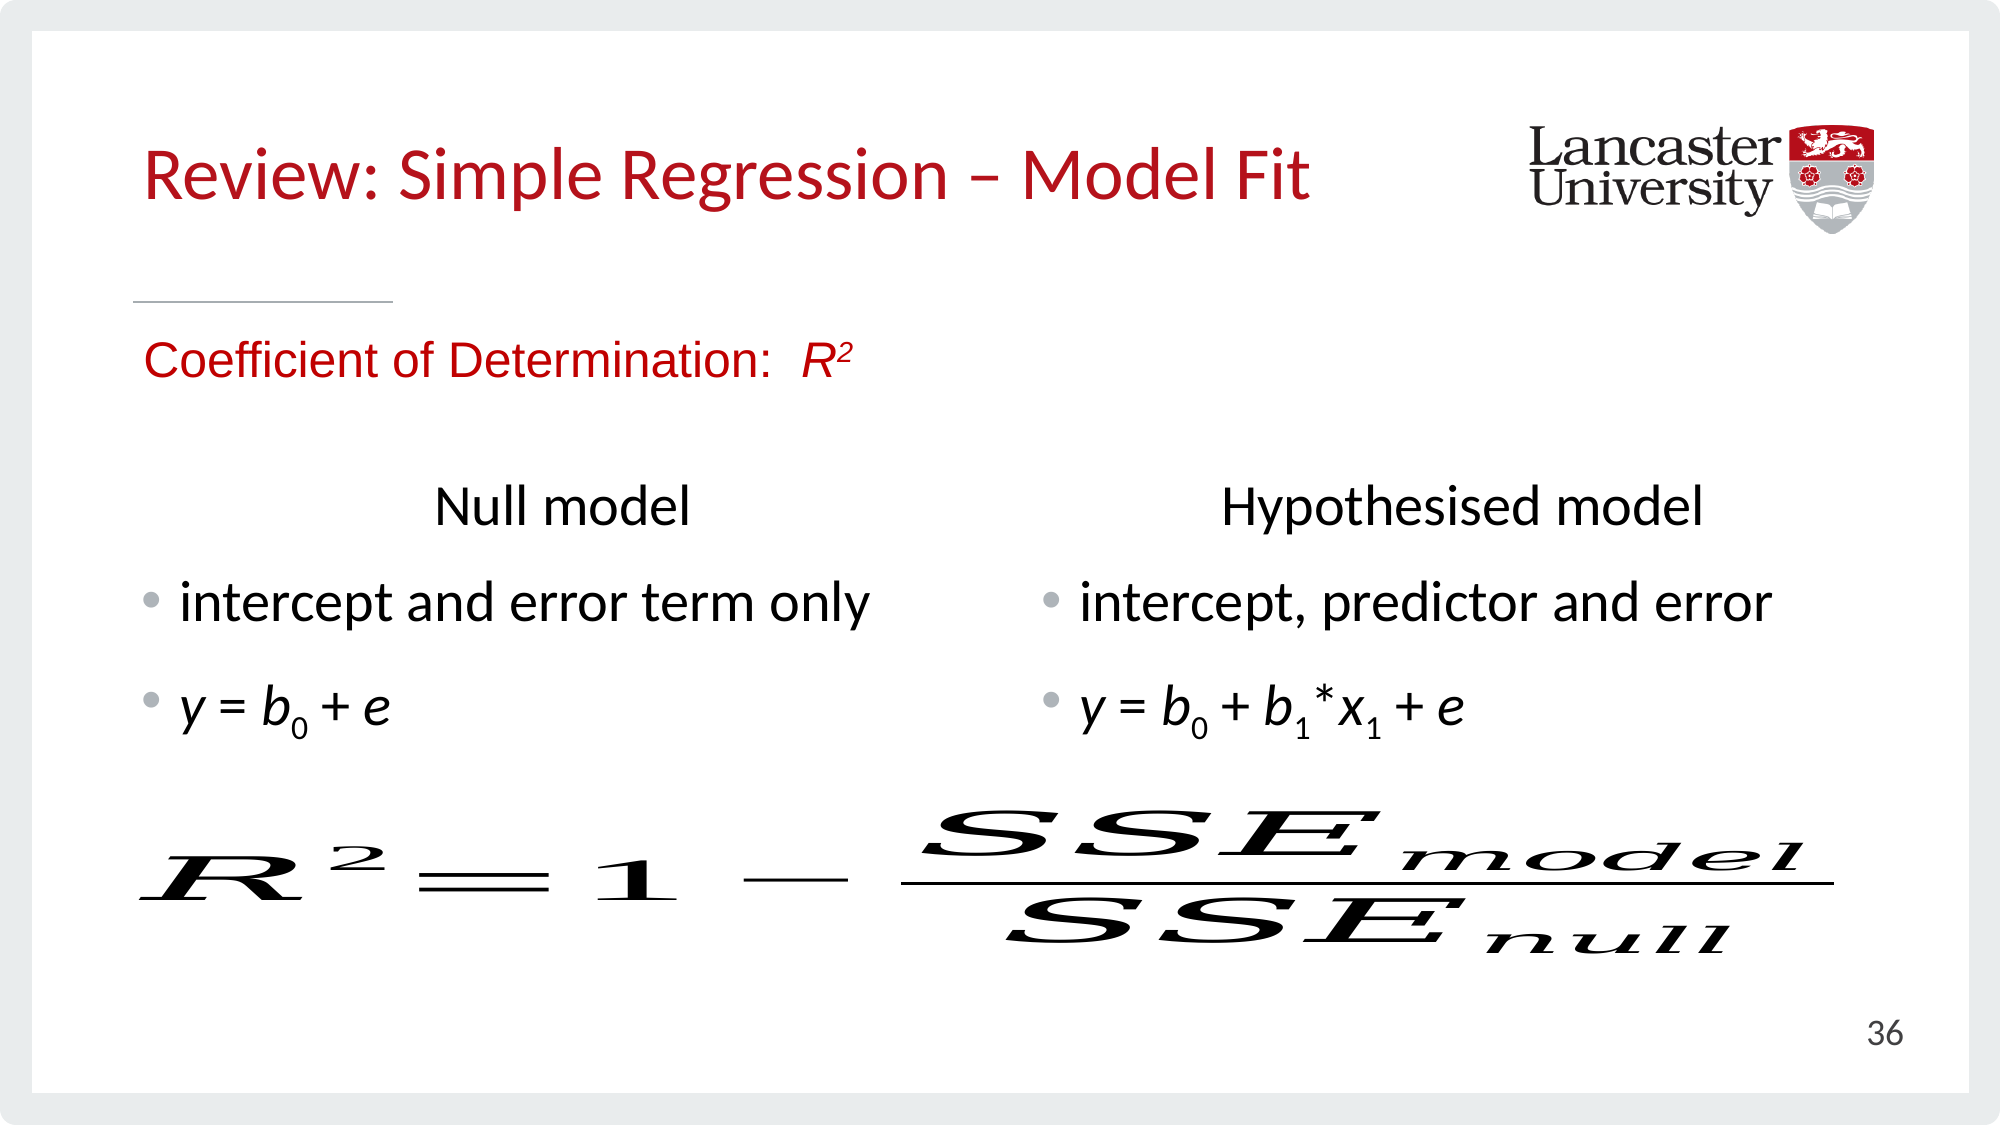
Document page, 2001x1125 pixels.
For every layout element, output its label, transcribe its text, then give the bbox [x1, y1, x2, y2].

list Null model intercept and error term only y = b0 + e [126, 467, 1000, 767]
text_box Hypothesised model intercept, predictor and error y = b0 + b1*x1 + e [1026, 467, 1900, 767]
slide_number 36 [1468, 1001, 1919, 1061]
title Review: Simple Regression – Model Fit [128, 78, 1448, 279]
text_box Coefficient of Determination: R2 [128, 319, 954, 395]
